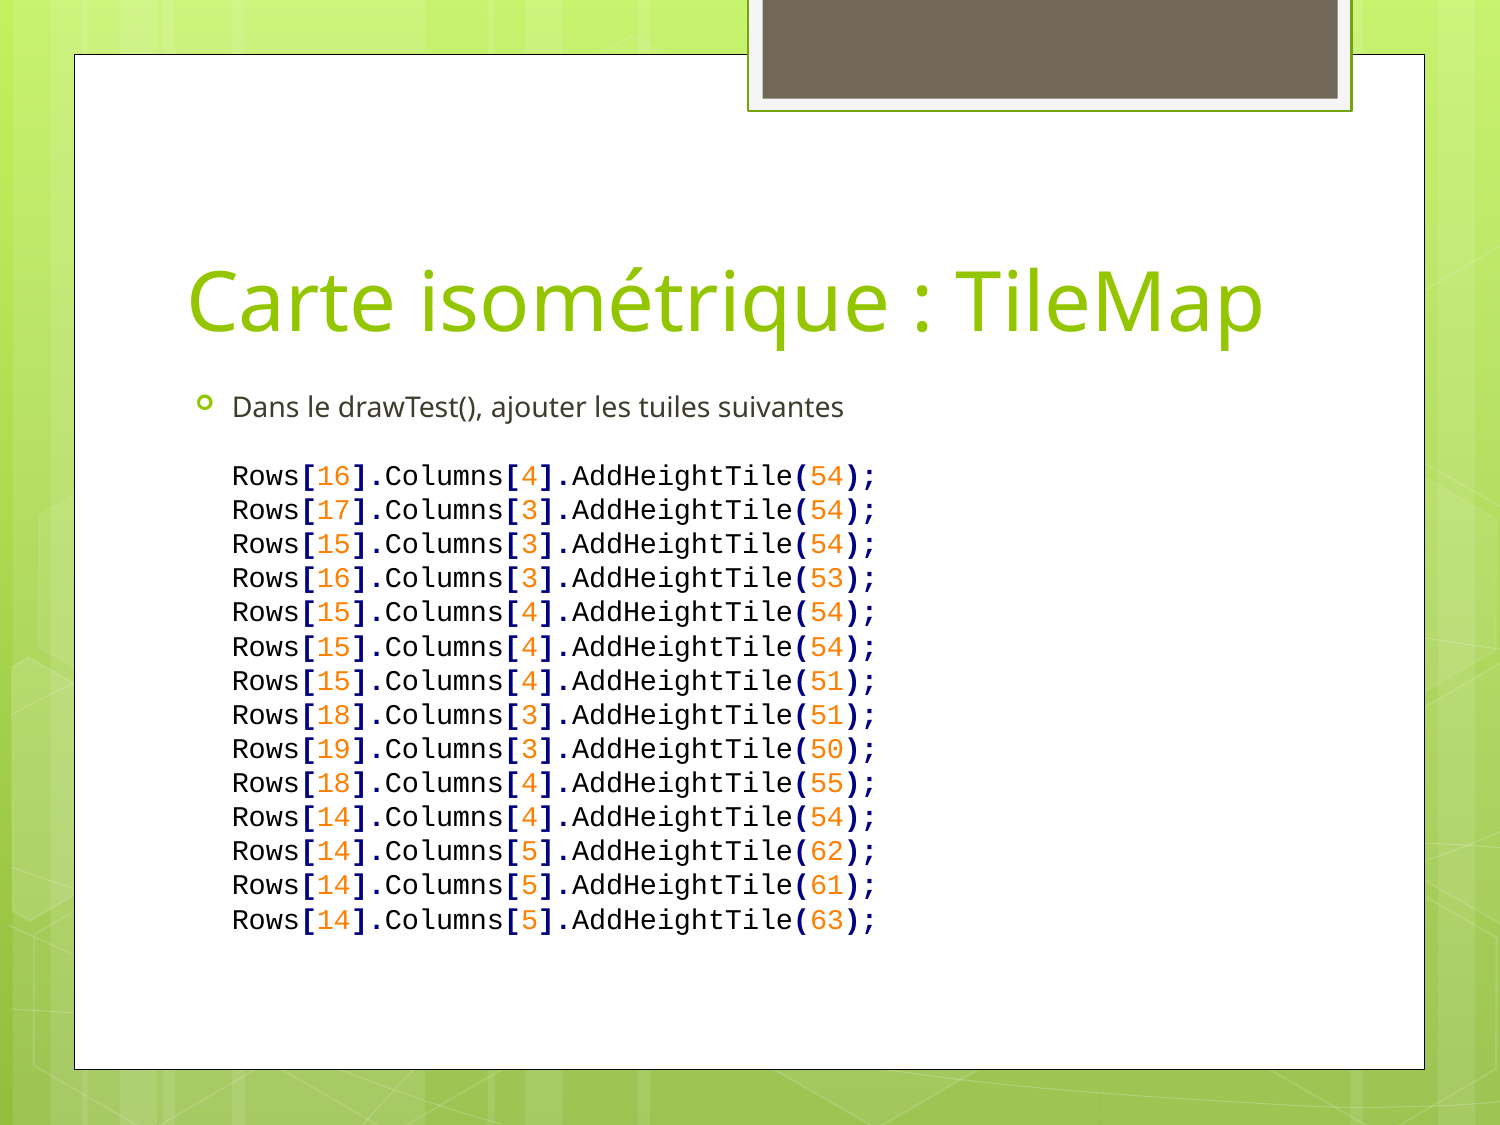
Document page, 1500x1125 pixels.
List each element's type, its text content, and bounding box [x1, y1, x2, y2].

title Carte isométrique : TileMap [171, 168, 1324, 357]
list Dans le drawTest(), ajouter les tuiles suivantes Rows[16].Columns[4].AddHeightTile(54); Rows[17].Columns[3].AddHeightTile(54); Rows[15].Columns[3].AddHeightTile(54); Rows[16].Columns[3].AddHeightTile(53); Rows[15].Columns[4].AddHeightTile(54); Rows[15].Columns[4].AddHeightTile(54); Rows[15].Columns[4].AddHeightTile(51); Rows[18].Columns[3].AddHeightTile(51); Rows[19].Columns[3].AddHeightTile(50); Rows[18].Columns[4].AddHeightTile(55); Rows[14].Columns[4].AddHeightTile(54); Rows[14].Columns[5].AddHeightTile(62); Rows[14].Columns[5].AddHeightTile(61); Rows[14].Columns[5].AddHeightTile(63); [171, 381, 1283, 957]
